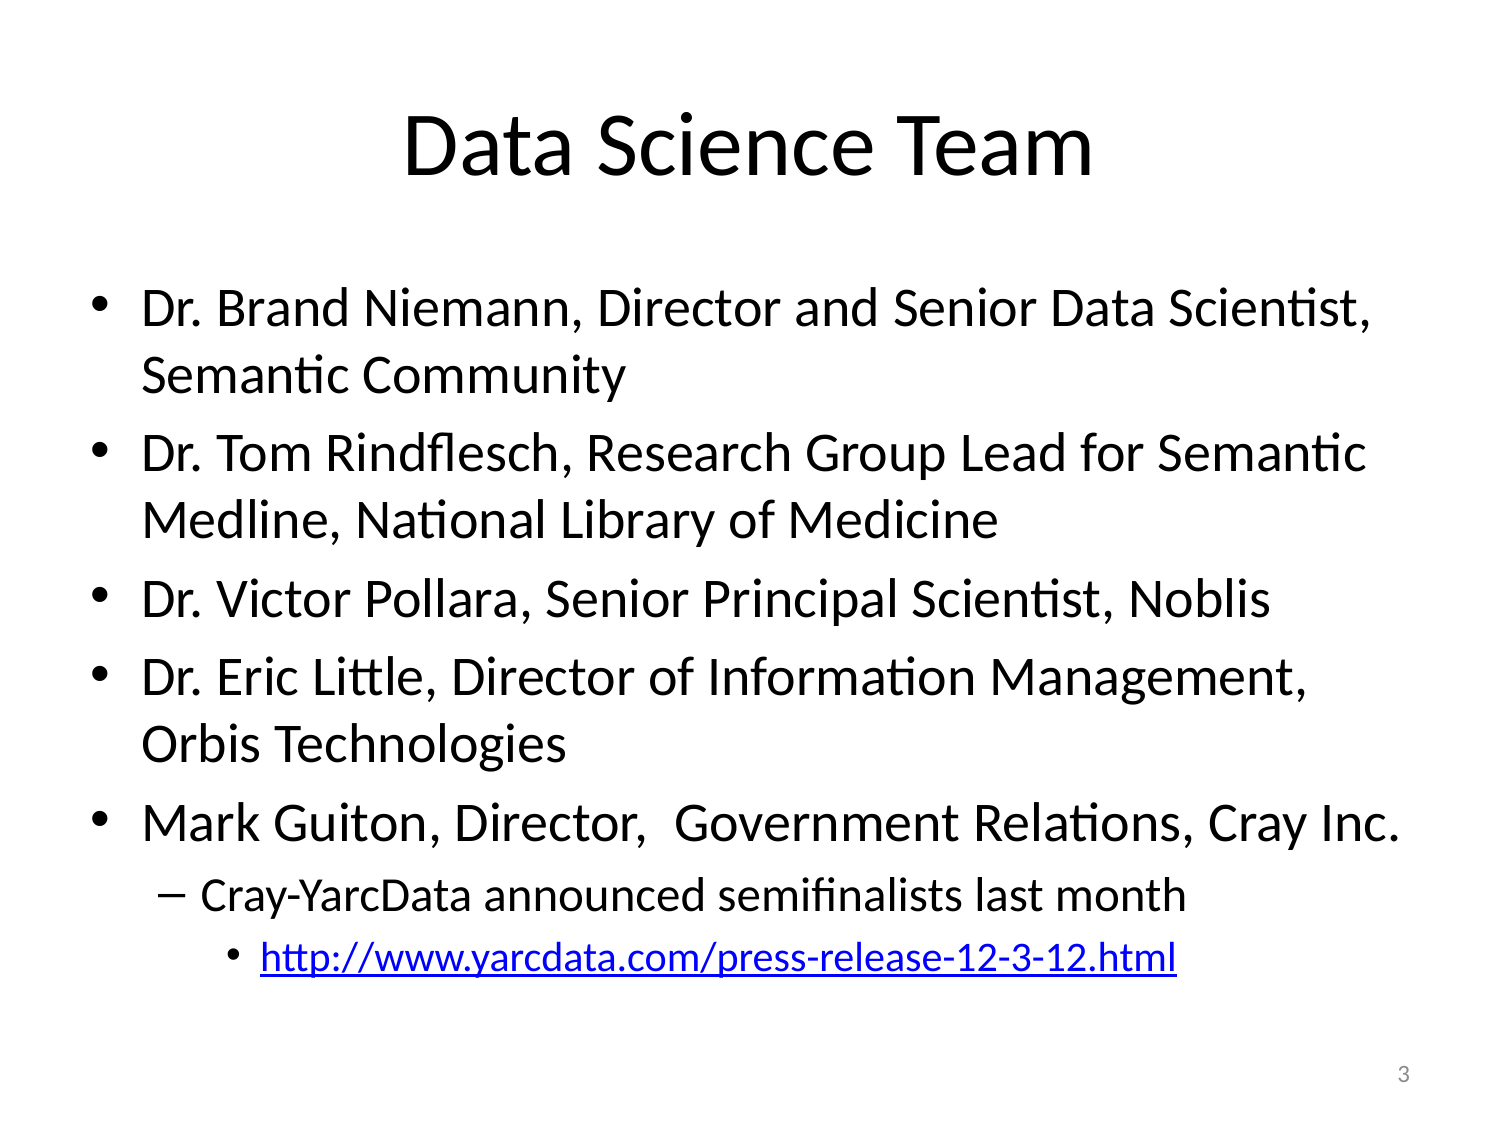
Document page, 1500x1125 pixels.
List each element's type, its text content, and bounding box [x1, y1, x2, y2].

title Data Science Team [75, 45, 1425, 233]
list Dr. Brand Niemann, Director and Senior Data Scientist, Semantic Community Dr. Tom Rindflesch, Research Group Lead for Semantic Medline, National Library of Medicine Dr. Victor Pollara, Senior Principal Scientist, Noblis Dr. Eric Little, Director of Information Management, Orbis Technologies Mark Guiton, Director, Government Relations, Cray Inc. Cray-YarcData announced semifinalists last month http://www.yarcdata.com/press-release-12-3-12.html [75, 262, 1425, 1005]
slide_number 3 [1074, 1042, 1425, 1103]
